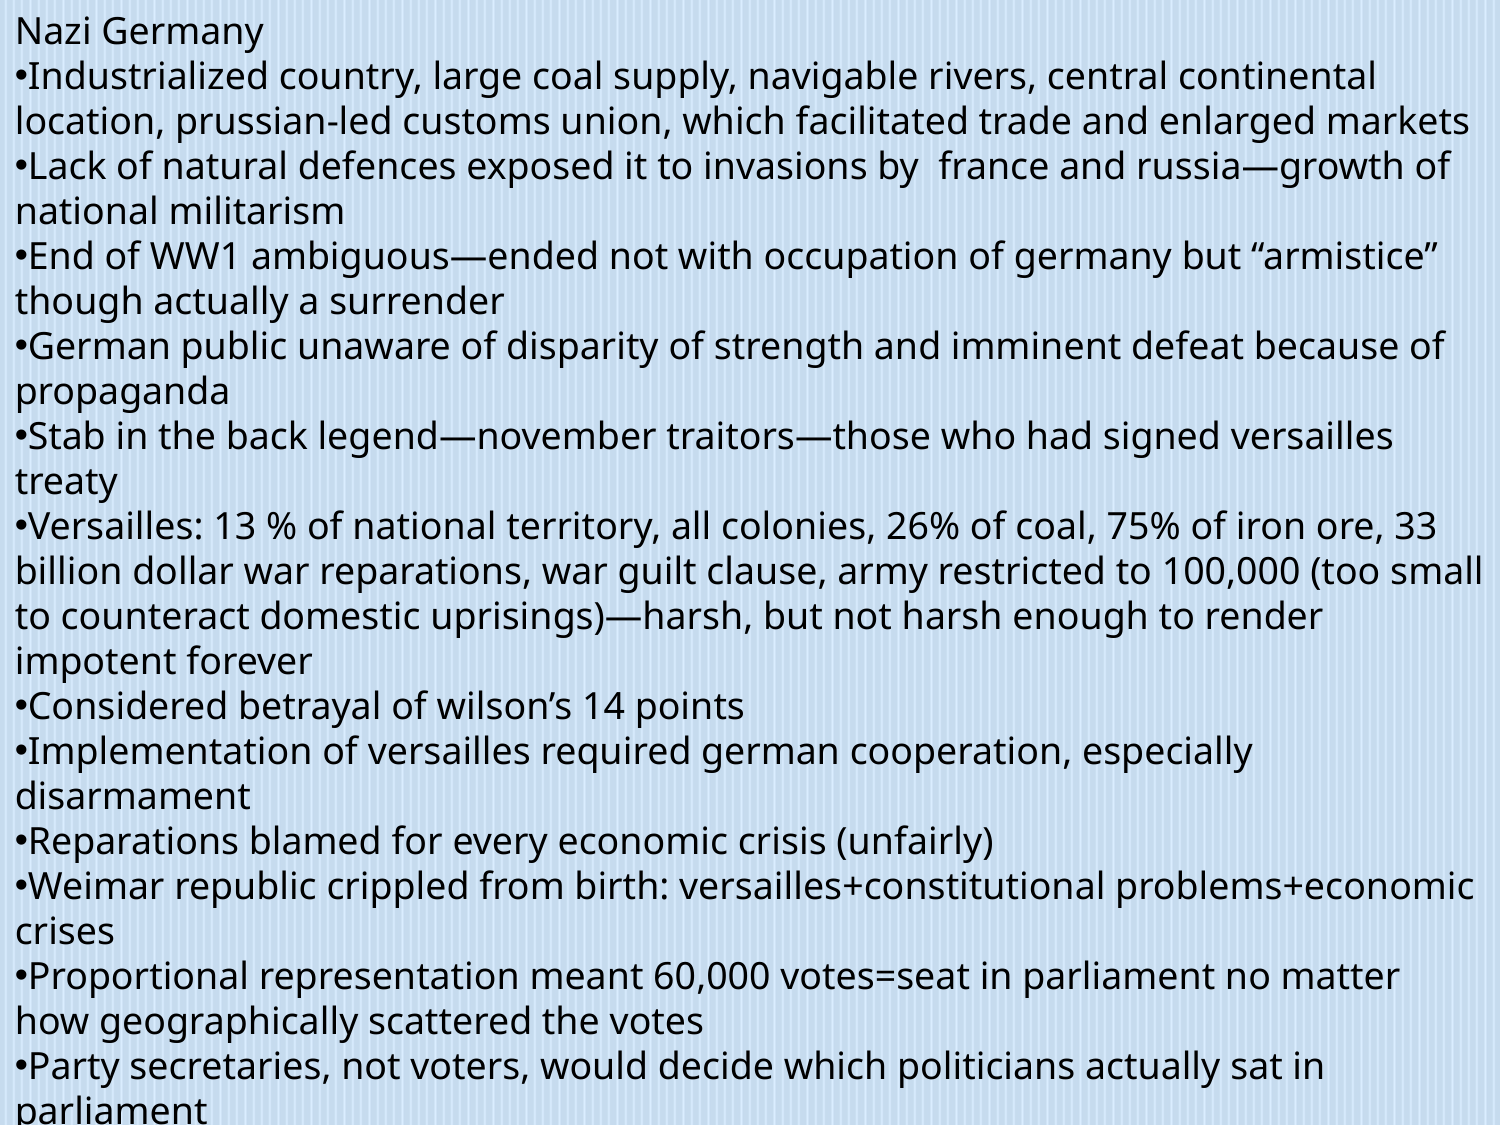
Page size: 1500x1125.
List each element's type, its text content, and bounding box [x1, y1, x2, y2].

text_box Nazi Germany Industrialized country, large coal supply, navigable rivers, central continental location, prussian-led customs union, which facilitated trade and enlarged markets Lack of natural defences exposed it to invasions by france and russia—growth of national militarism End of WW1 ambiguous—ended not with occupation of germany but “armistice” though actually a surrender German public unaware of disparity of strength and imminent defeat because of propaganda Stab in the back legend—november traitors—those who had signed versailles treaty Versailles: 13 % of national territory, all colonies, 26% of coal, 75% of iron ore, 33 billion dollar war reparations, war guilt clause, army restricted to 100,000 (too small to counteract domestic uprisings)—harsh, but not harsh enough to render impotent forever Considered betrayal of wilson’s 14 points Implementation of versailles required german cooperation, especially disarmament Reparations blamed for every economic crisis (unfairly) Weimar republic crippled from birth: versailles+constitutional problems+economic crises Proportional representation meant 60,000 votes=seat in parliament no matter how geographically scattered the votes Party secretaries, not voters, would decide which politicians actually sat in parliament Bewildering number of parties, coalition governments, decisive action especially during crises next to impossible, small and often extreme parties easily gained representation and their deputies enjoyed handsome state-paid salaries, free travel on trains and immunity from arrest But this system was more a reflection than a cause of political and social division in Germany President’s right to appoint anyone chancellor in absence of parliamentary majority and to grant chancellor dictatorial powers in emergency—designed to deal with crises [0, 0, 1500, 1125]
